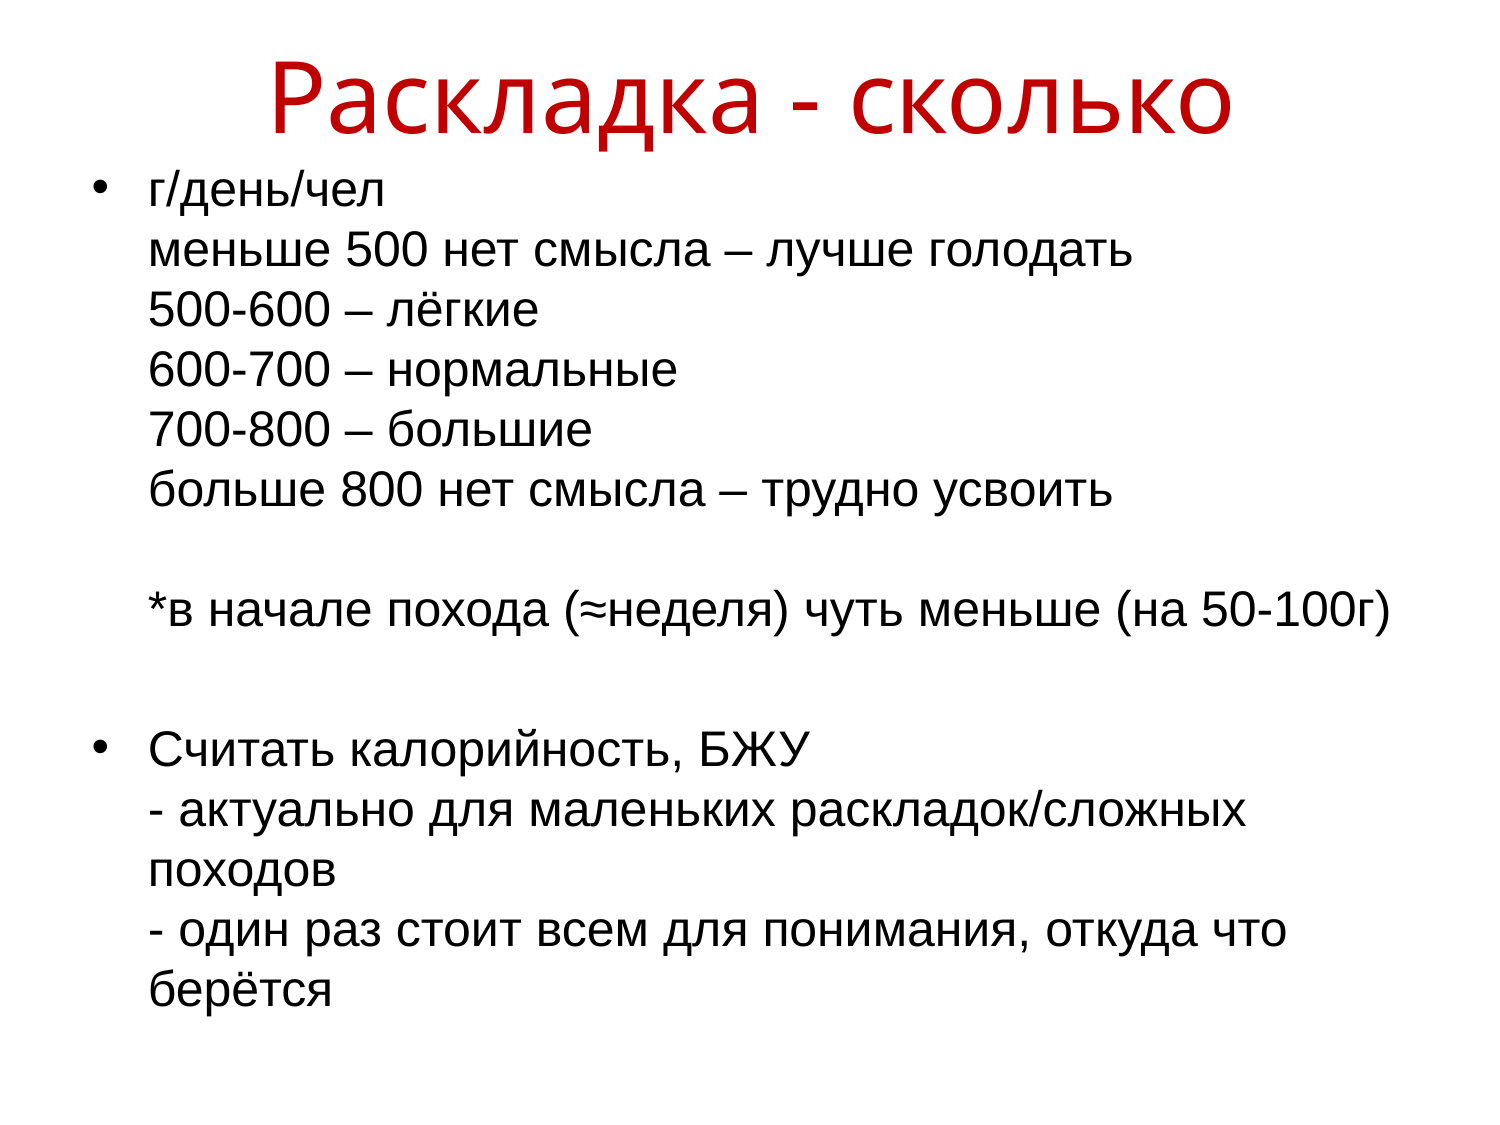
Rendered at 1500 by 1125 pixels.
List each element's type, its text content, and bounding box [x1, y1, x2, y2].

title Раскладка - сколько [76, 0, 1427, 149]
list г/день/чел меньше 500 нет смысла – лучше голодать 500-600 – лёгкие 600-700 – нормальные 700-800 – большие больше 800 нет смысла – трудно усвоить *в начале похода (≈неделя) чуть меньше (на 50-100г) Считать калорийность, БЖУ - актуально для маленьких раскладок/сложных походов - один раз стоит всем для понимания, откуда что берётся [76, 149, 1427, 1083]
